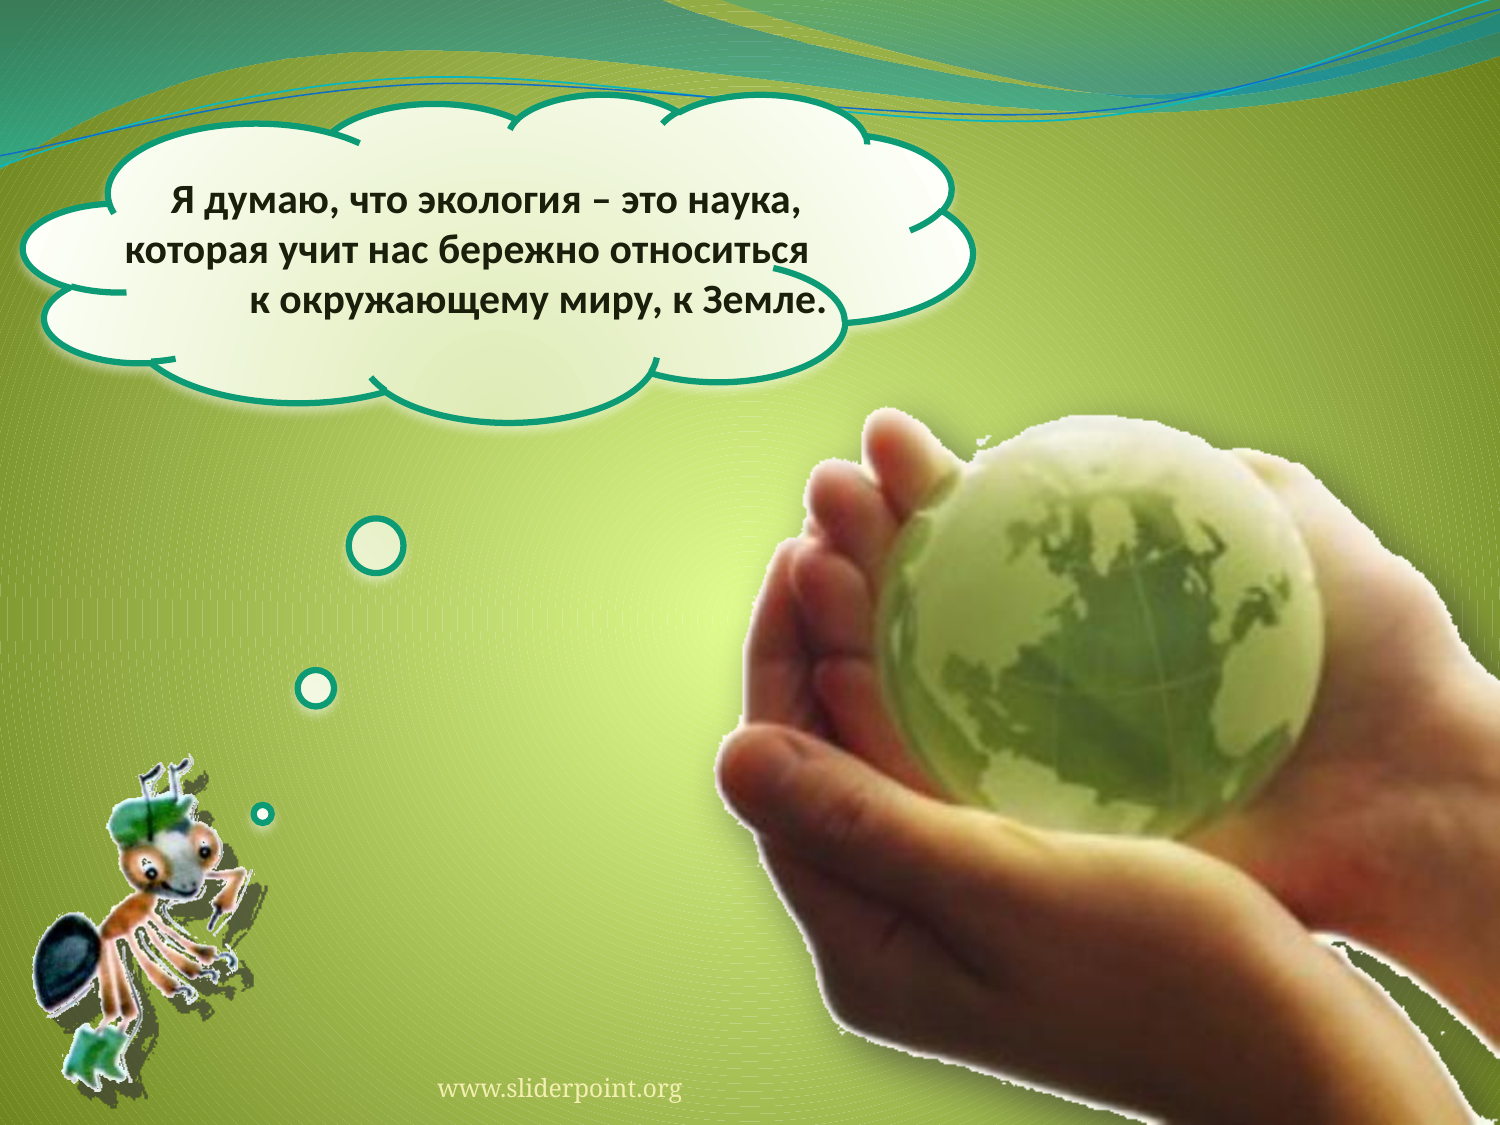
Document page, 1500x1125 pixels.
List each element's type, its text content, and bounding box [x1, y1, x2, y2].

text_box Я думаю, что экология – это наука, которая учит нас бережно относиться к окружающему миру, к Земле. [105, 164, 868, 330]
footer www.sliderpoint.org [437, 1042, 672, 1103]
picture [679, 304, 1500, 1125]
text_box [21, 203, 664, 424]
text_box [296, 669, 335, 708]
text_box [262, 804, 273, 824]
text_box [120, 93, 974, 287]
picture [23, 749, 255, 1102]
text_box [348, 517, 405, 574]
